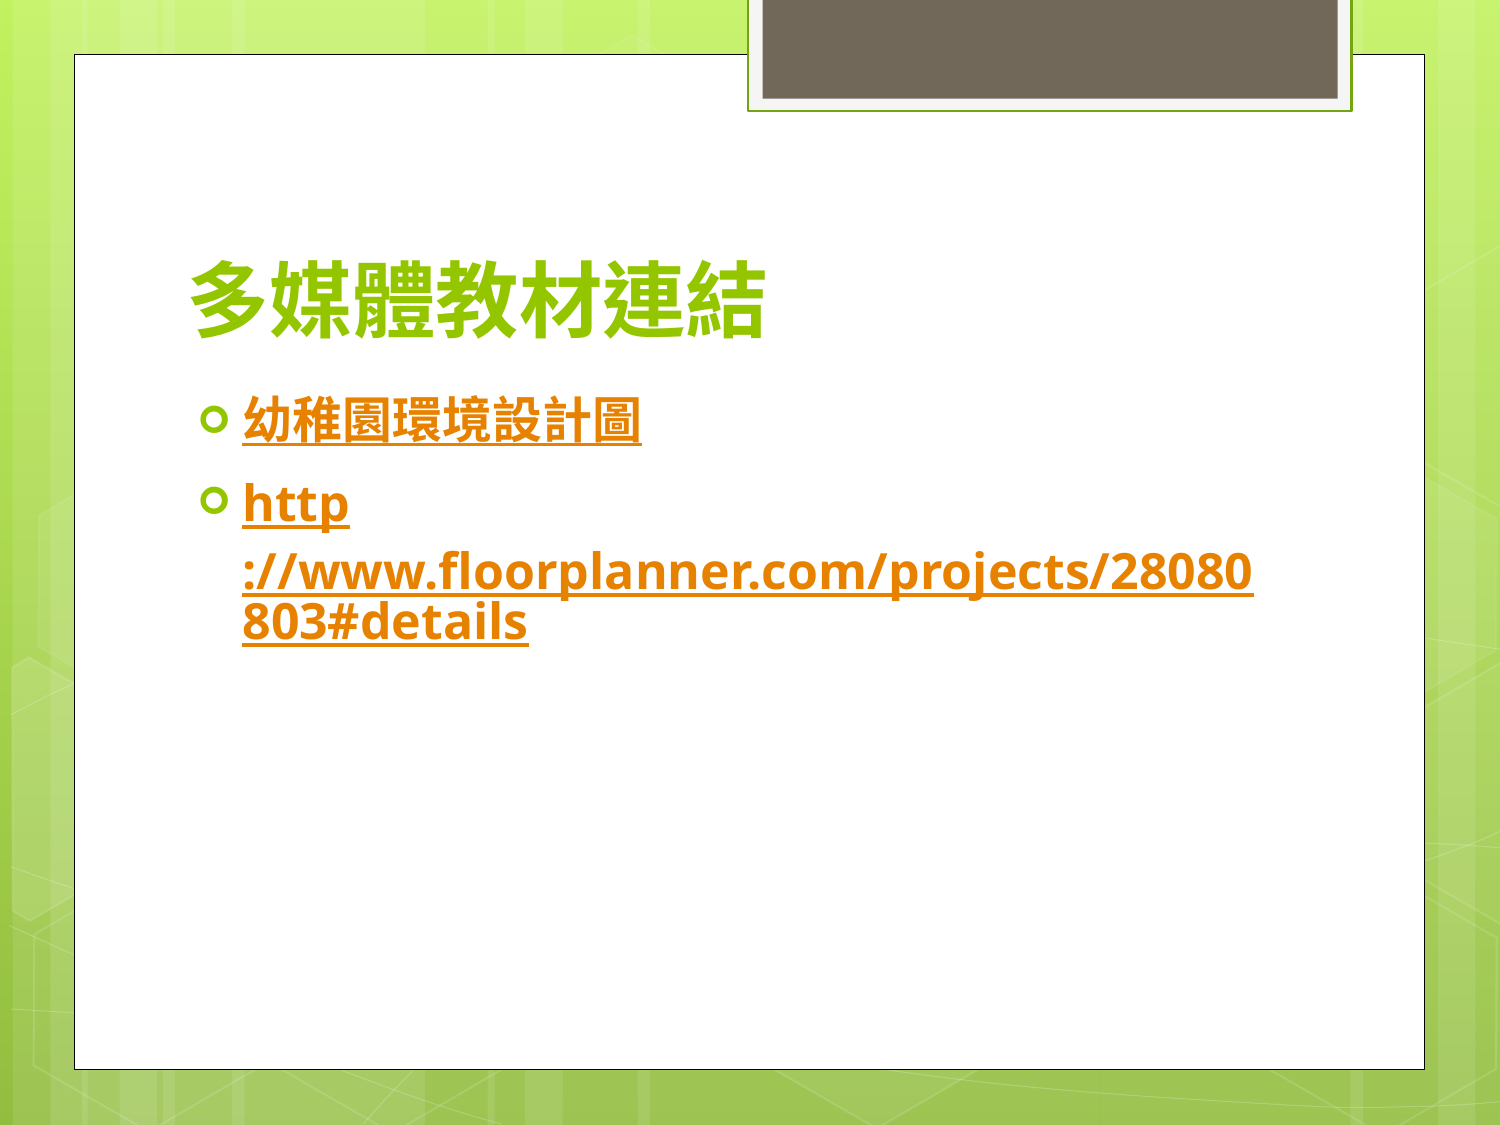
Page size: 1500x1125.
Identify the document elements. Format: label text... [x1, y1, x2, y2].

list 幼稚園環境設計圖 http://www.floorplanner.com/projects/28080803#details [171, 381, 1283, 957]
title 多媒體教材連結 [171, 168, 1324, 357]
